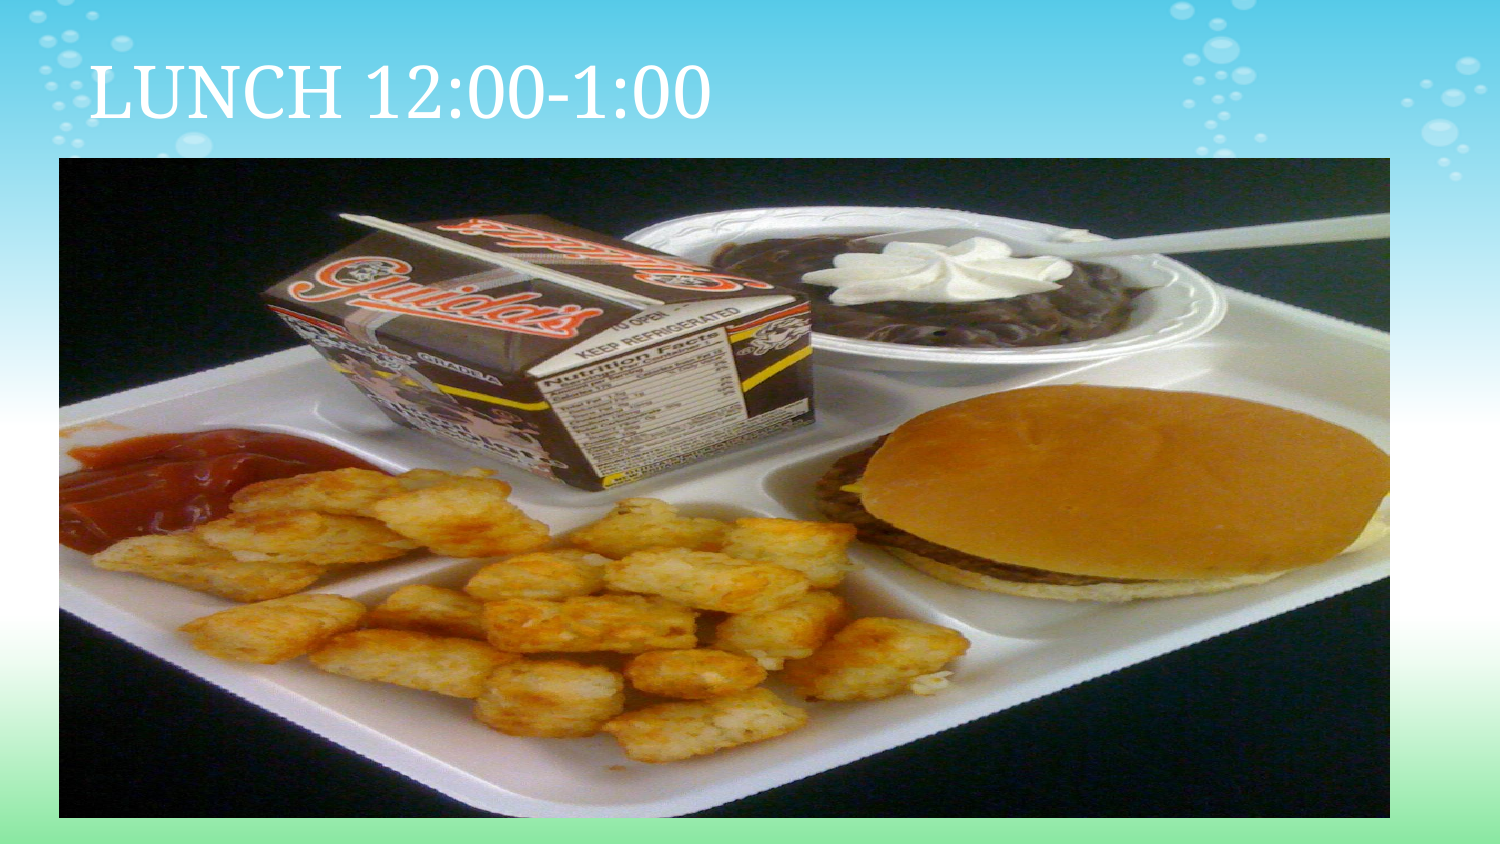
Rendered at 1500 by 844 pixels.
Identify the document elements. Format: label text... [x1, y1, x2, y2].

picture [0, 0, 1500, 844]
title LUNCH 12:00-1:00 [45, 33, 1455, 135]
